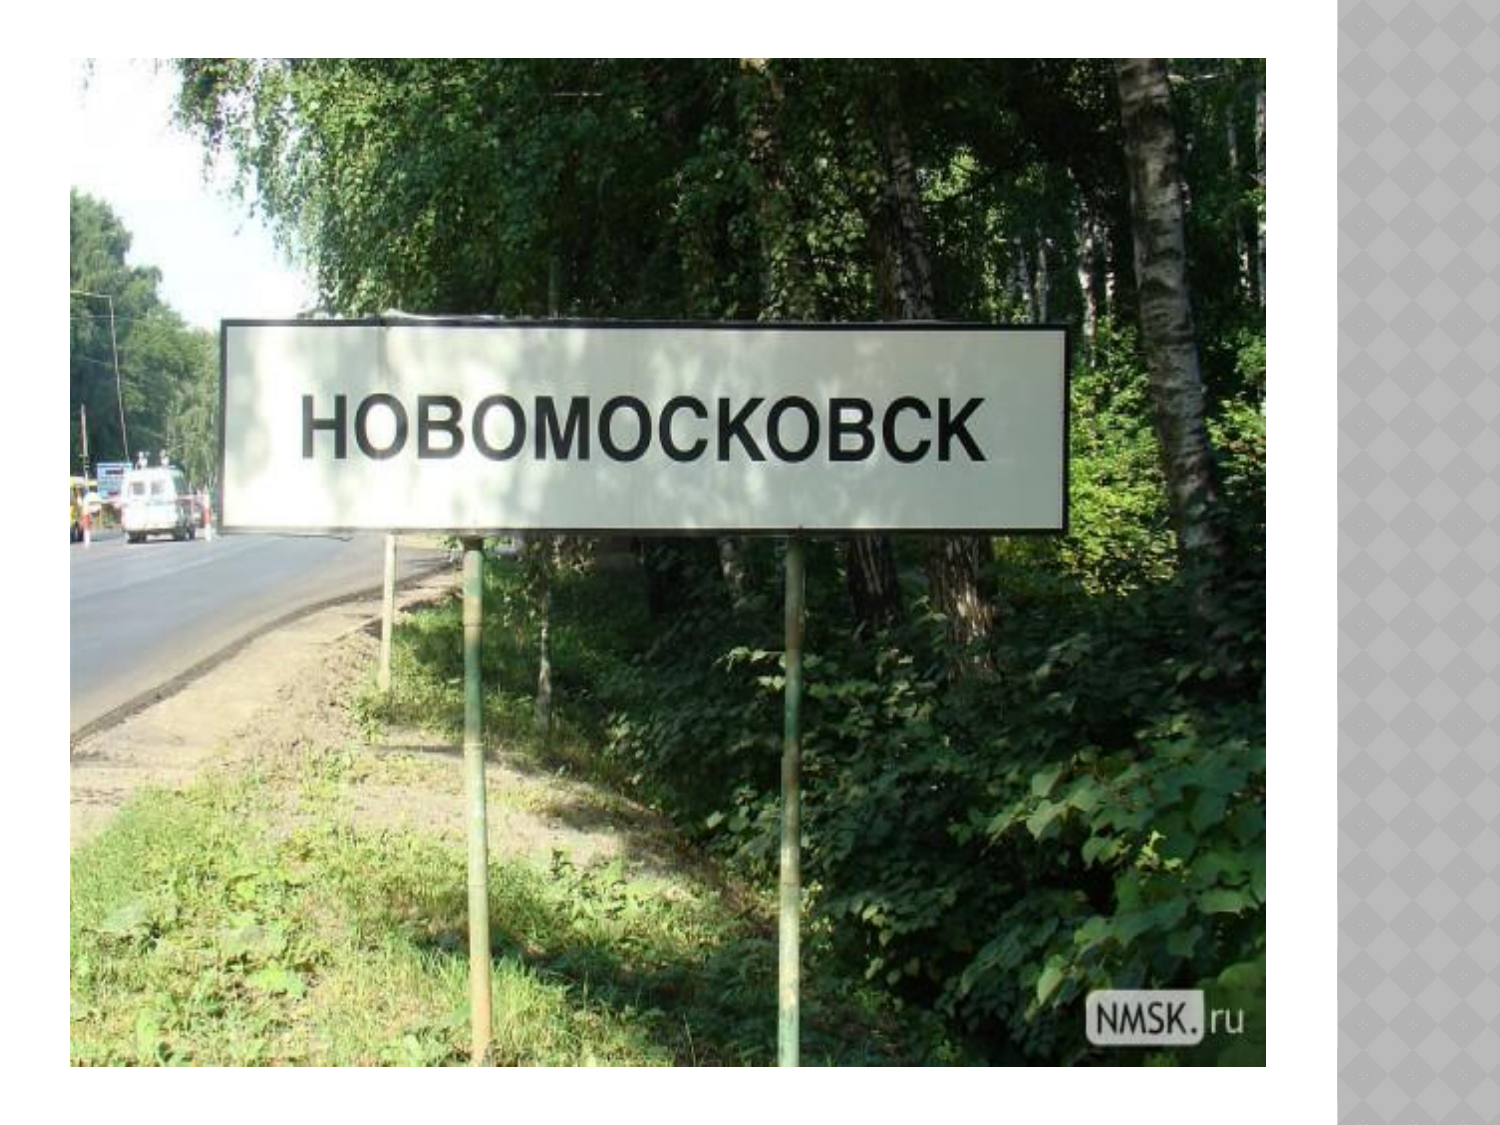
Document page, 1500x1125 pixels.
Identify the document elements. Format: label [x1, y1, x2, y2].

list [69, 58, 1267, 1067]
